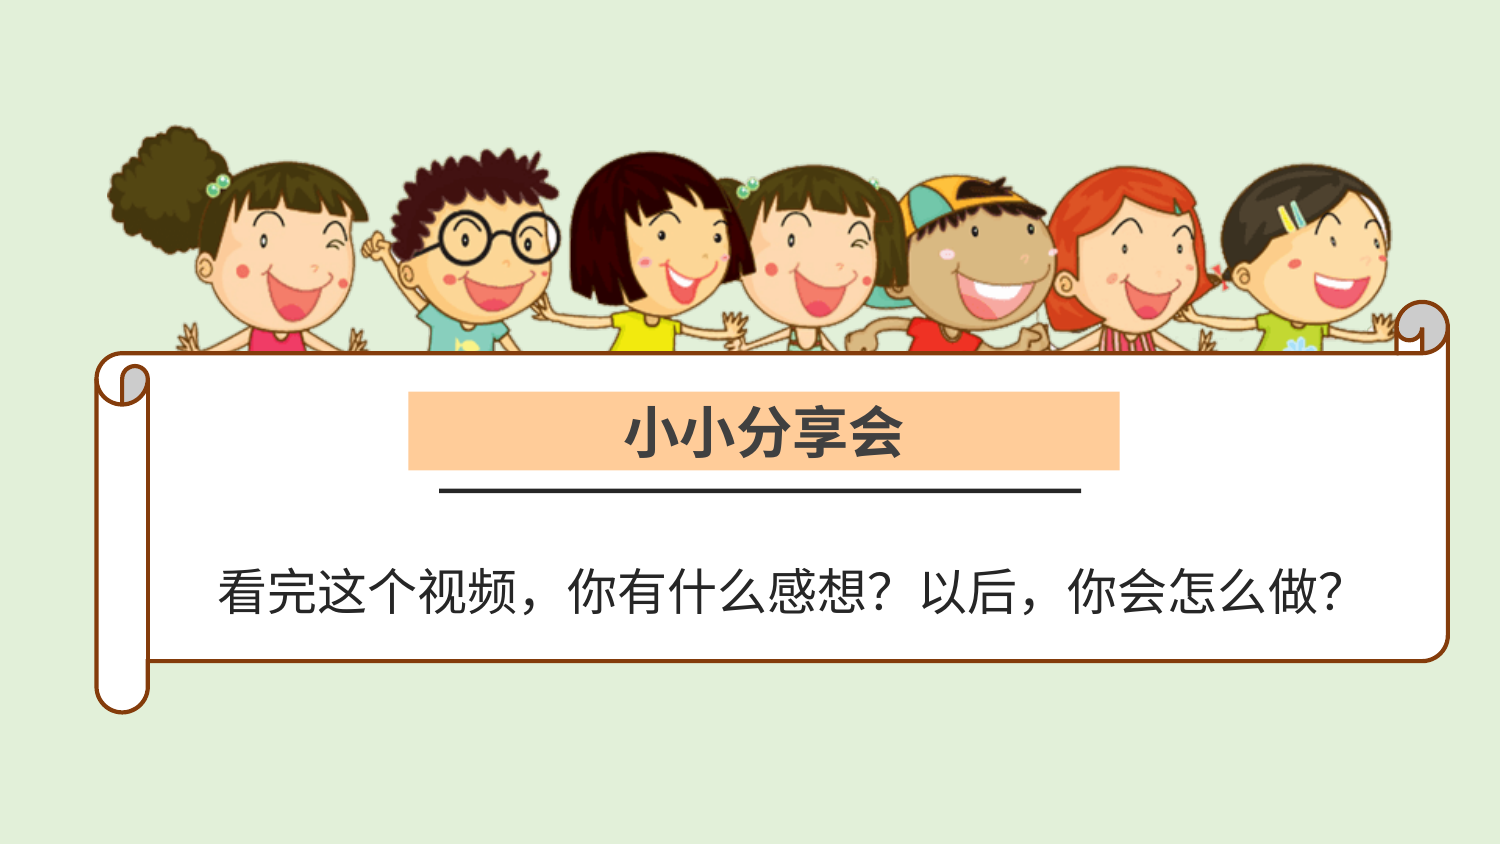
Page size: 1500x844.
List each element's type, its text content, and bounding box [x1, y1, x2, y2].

text_box [95, 300, 1449, 714]
text_box [438, 488, 1082, 494]
picture [107, 124, 1402, 488]
text_box 看完这个视频，你有什么感想？以后，你会怎么做？ [206, 524, 1438, 626]
